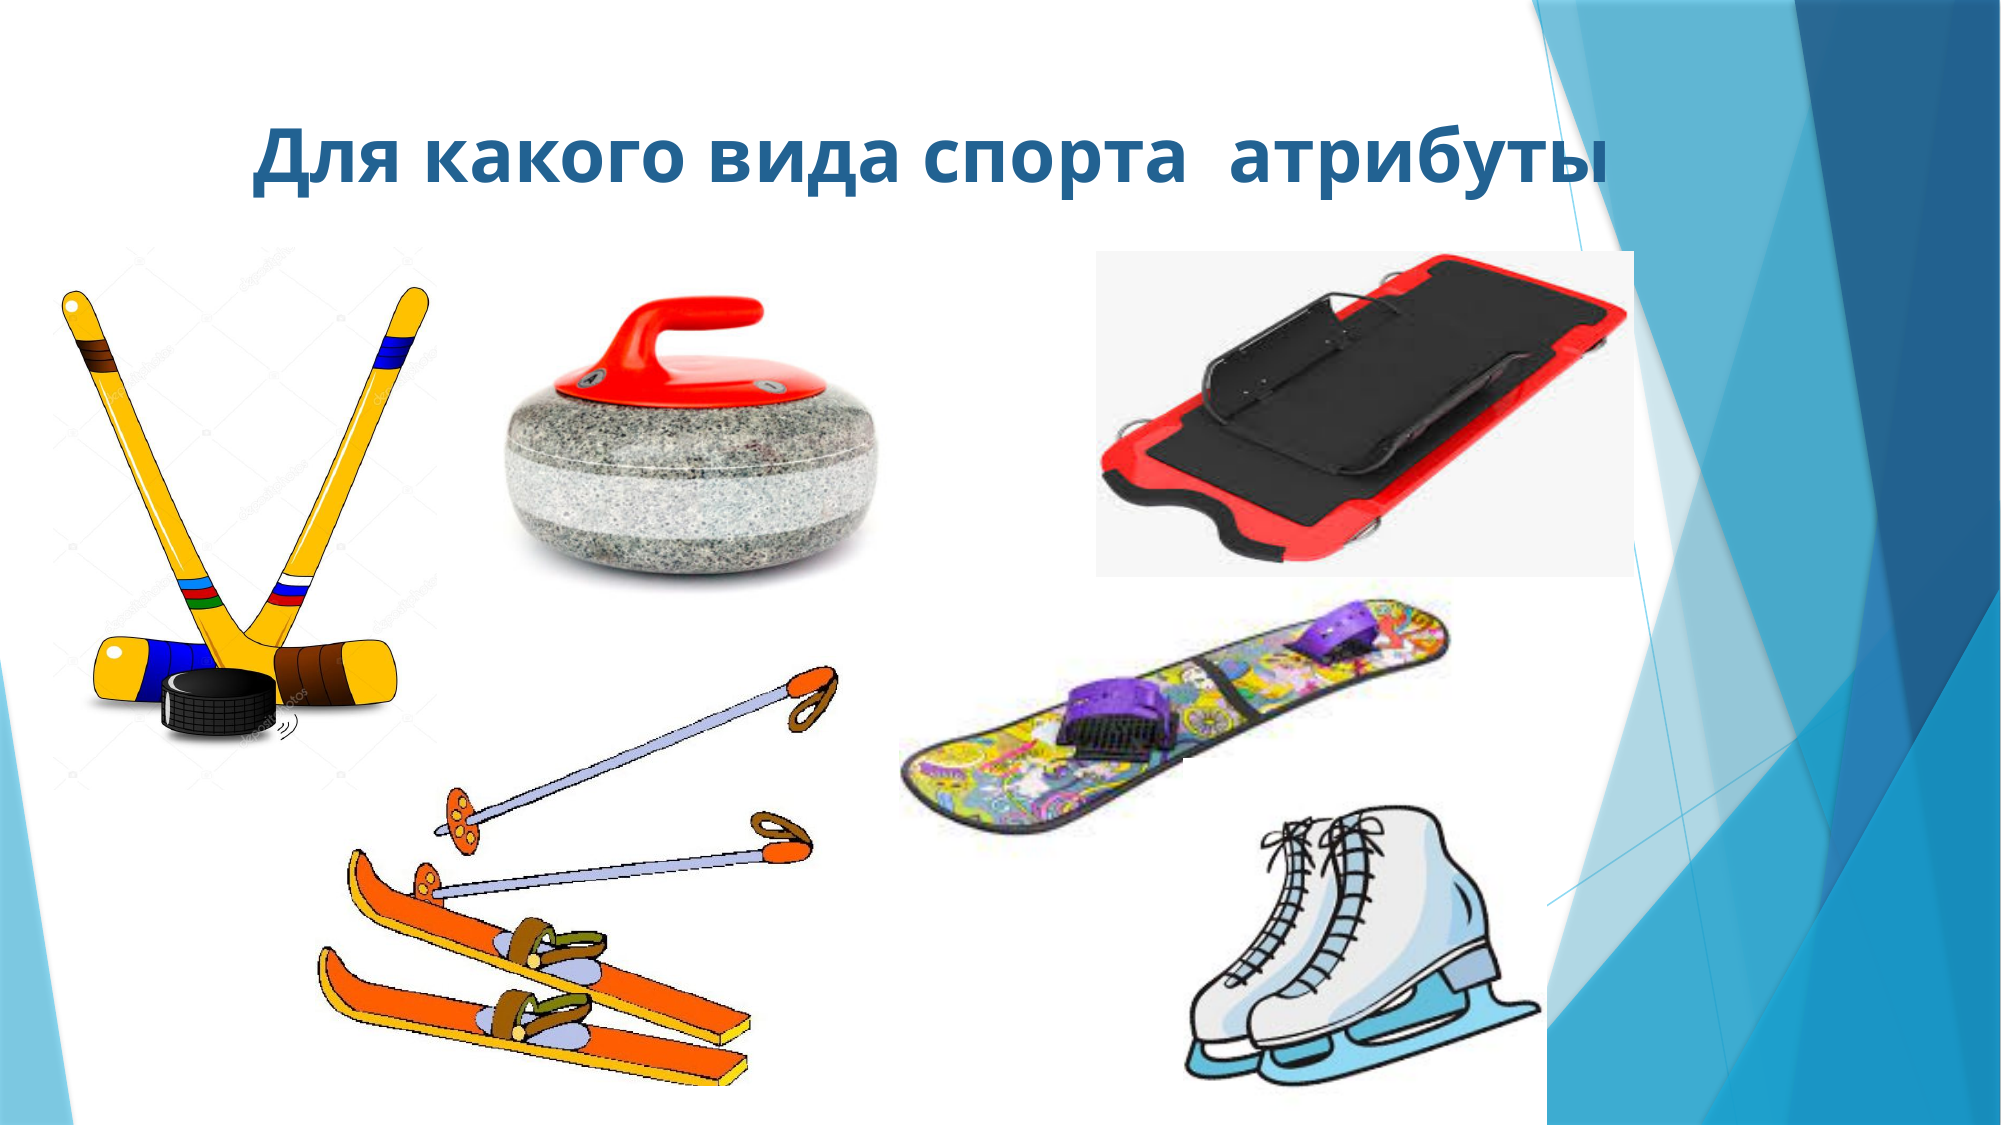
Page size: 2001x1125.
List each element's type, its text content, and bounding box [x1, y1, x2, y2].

title Для какого вида спорта атрибуты [65, 99, 1800, 317]
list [315, 656, 843, 1086]
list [52, 246, 437, 790]
picture [898, 250, 1634, 1125]
picture [492, 258, 893, 625]
